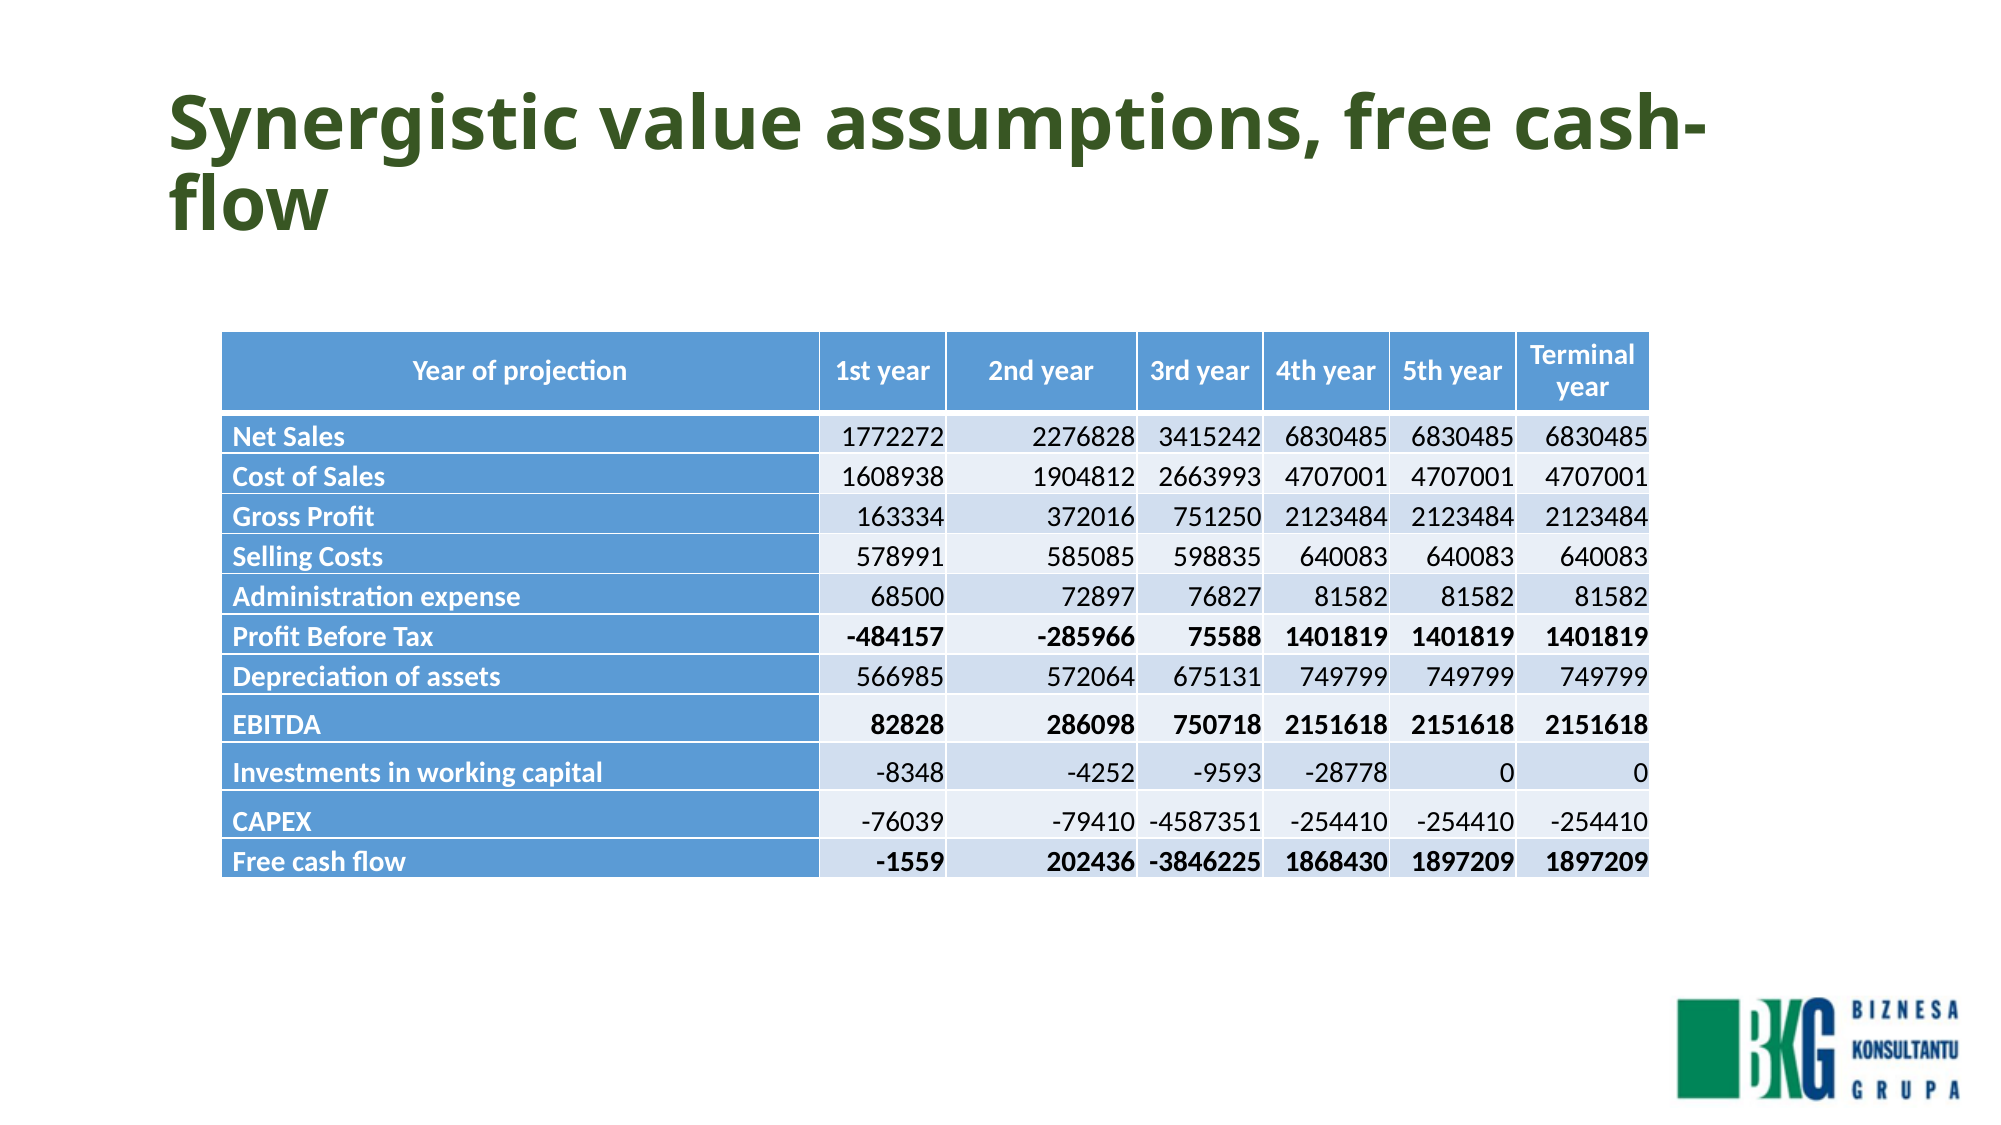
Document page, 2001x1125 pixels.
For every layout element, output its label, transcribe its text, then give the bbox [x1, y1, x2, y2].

table_cell 2123484 [1264, 494, 1389, 533]
table_cell -285966 [947, 615, 1136, 653]
table_cell -79410 [947, 791, 1136, 837]
table_cell -4587351 [1138, 791, 1262, 837]
table_cell -1559 [820, 839, 945, 877]
table_cell 1772272 [820, 416, 945, 452]
table_cell Depreciation of assets [222, 655, 819, 693]
table_cell 749799 [1264, 655, 1389, 693]
table_cell 75588 [1138, 615, 1262, 653]
table_cell 2276828 [947, 416, 1136, 452]
table_cell Free cash flow [222, 839, 819, 877]
table_cell Selling Costs [222, 534, 819, 573]
table_cell 585085 [947, 534, 1136, 573]
table_cell 81582 [1390, 574, 1515, 613]
table_cell -484157 [820, 615, 945, 653]
table_cell 82828 [820, 695, 945, 741]
table_cell 675131 [1138, 655, 1262, 693]
table_cell 6830485 [1517, 416, 1649, 452]
table_cell 1401819 [1517, 615, 1649, 653]
table_cell 640083 [1264, 534, 1389, 573]
table_cell CAPEX [222, 791, 819, 837]
table_cell EBITDA [222, 695, 819, 741]
table_cell 750718 [1138, 695, 1262, 741]
table_cell -8348 [820, 743, 945, 789]
table_cell 163334 [820, 494, 945, 533]
table_cell -254410 [1264, 791, 1389, 837]
table_cell 640083 [1390, 534, 1515, 573]
table_cell 749799 [1517, 655, 1649, 693]
table_cell 4707001 [1517, 454, 1649, 493]
table_cell 202436 [947, 839, 1136, 877]
table_header Year of projection [222, 332, 819, 410]
table_cell Investments in working capital [222, 743, 819, 789]
table_cell 1608938 [820, 454, 945, 493]
table_cell 81582 [1264, 574, 1389, 613]
table_cell -4252 [947, 743, 1136, 789]
table_cell 640083 [1517, 534, 1649, 573]
table_cell 2151618 [1390, 695, 1515, 741]
table_cell 3415242 [1138, 416, 1262, 452]
table_cell 2663993 [1138, 454, 1262, 493]
table_cell 1904812 [947, 454, 1136, 493]
picture [1667, 993, 1966, 1108]
table_cell 572064 [947, 655, 1136, 693]
table_cell 749799 [1390, 655, 1515, 693]
table_cell 1897209 [1390, 839, 1515, 877]
table_cell Administration expense [222, 574, 819, 613]
title Synergistic value assumptions, free cash-flow [153, 56, 1879, 275]
table_header Terminal year [1517, 332, 1649, 410]
table_cell 2151618 [1264, 695, 1389, 741]
table_cell 4707001 [1390, 454, 1515, 493]
table_cell -9593 [1138, 743, 1262, 789]
table_cell 1868430 [1264, 839, 1389, 877]
table_cell 1401819 [1390, 615, 1515, 653]
table_cell 566985 [820, 655, 945, 693]
table_cell -254410 [1517, 791, 1649, 837]
table_cell -3846225 [1138, 839, 1262, 877]
table_cell 2151618 [1517, 695, 1649, 741]
table_cell 6830485 [1390, 416, 1515, 452]
table_header 4th year [1264, 332, 1389, 410]
table_cell 751250 [1138, 494, 1262, 533]
table_cell 2123484 [1517, 494, 1649, 533]
table_cell 4707001 [1264, 454, 1389, 493]
table_cell 0 [1517, 743, 1649, 789]
table_cell -76039 [820, 791, 945, 837]
table_cell Profit Before Tax [222, 615, 819, 653]
table_cell 1897209 [1517, 839, 1649, 877]
table_cell 598835 [1138, 534, 1262, 573]
table_cell Net Sales [222, 416, 819, 452]
table_cell Gross Profit [222, 494, 819, 533]
table_cell 0 [1390, 743, 1515, 789]
table_cell 2123484 [1390, 494, 1515, 533]
table_cell -28778 [1264, 743, 1389, 789]
table_cell 72897 [947, 574, 1136, 613]
table_cell -254410 [1390, 791, 1515, 837]
table_cell 286098 [947, 695, 1136, 741]
table_header 3rd year [1138, 332, 1262, 410]
table_cell Cost of Sales [222, 454, 819, 493]
table_cell 68500 [820, 574, 945, 613]
table_header 5th year [1390, 332, 1515, 410]
table_cell 76827 [1138, 574, 1262, 613]
table_cell 372016 [947, 494, 1136, 533]
table_cell 81582 [1517, 574, 1649, 613]
table_cell 578991 [820, 534, 945, 573]
table_header 1st year [820, 332, 945, 410]
table_header 2nd year [947, 332, 1136, 410]
table_cell 6830485 [1264, 416, 1389, 452]
table_cell 1401819 [1264, 615, 1389, 653]
